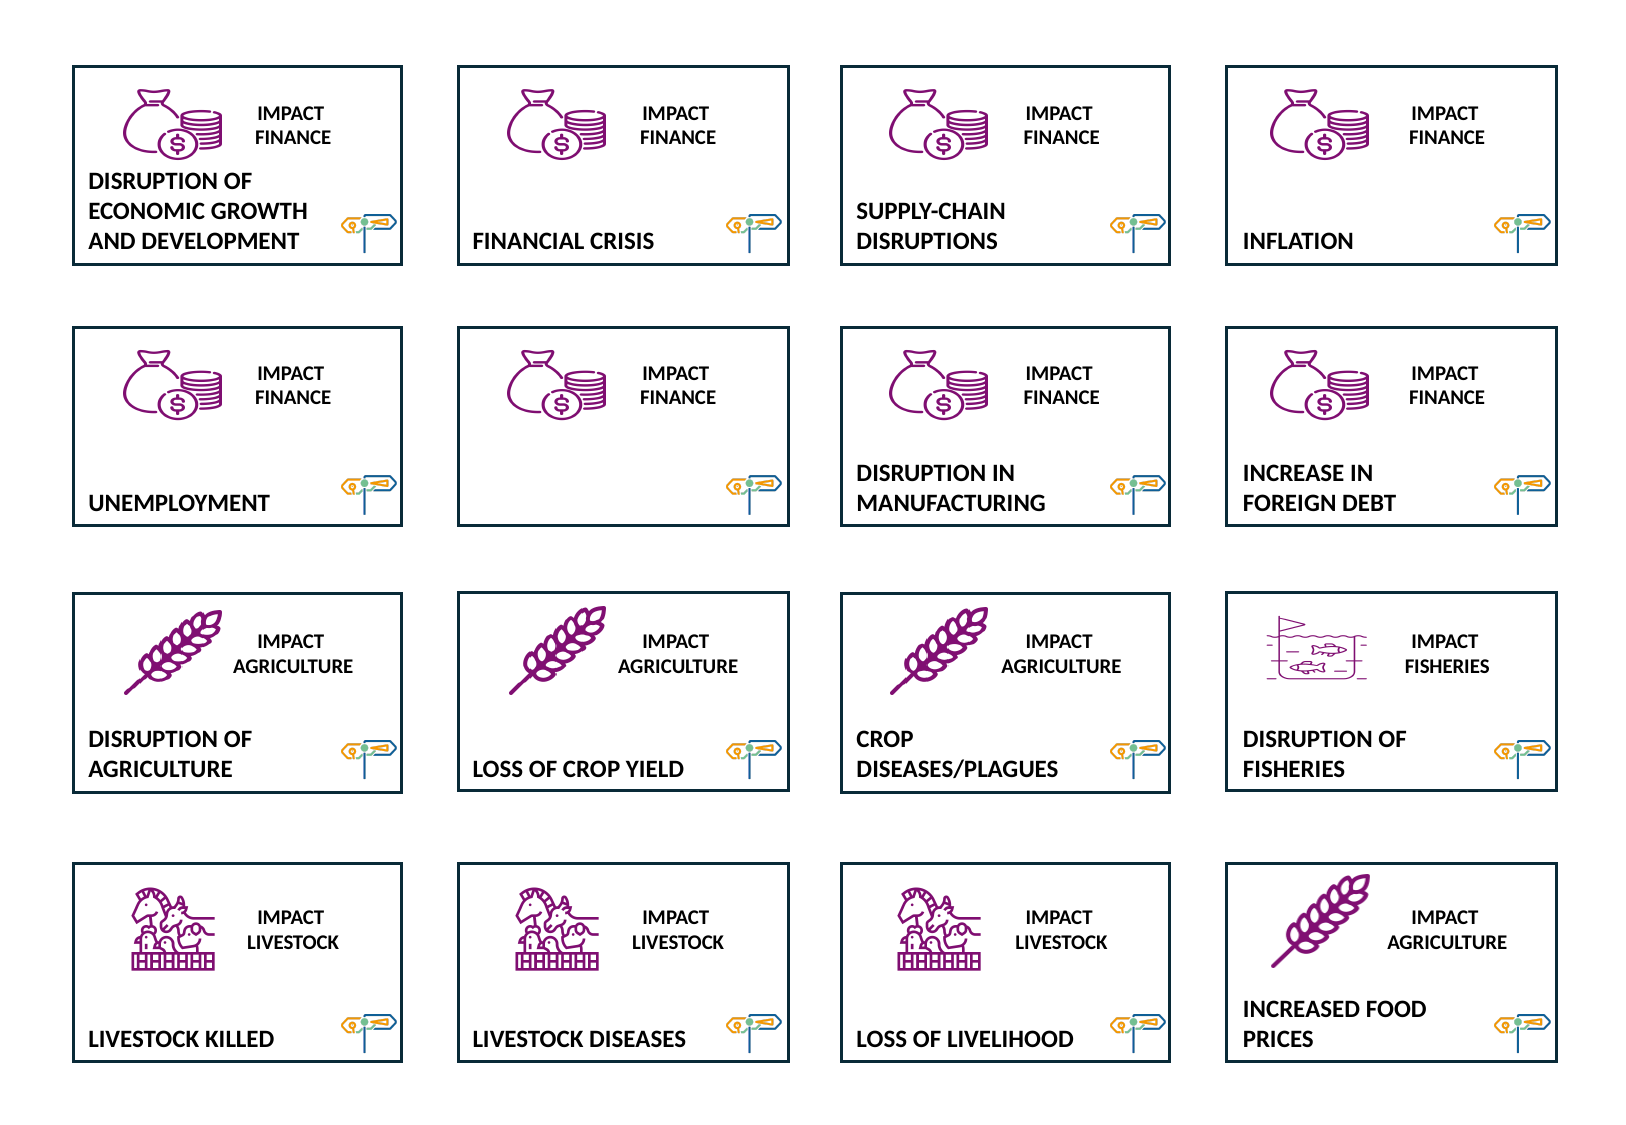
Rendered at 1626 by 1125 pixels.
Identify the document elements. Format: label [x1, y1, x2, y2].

text_box [1226, 863, 1558, 1064]
text_box [841, 863, 1172, 1064]
text_box [72, 65, 428, 266]
text_box [72, 863, 403, 1064]
text_box [72, 327, 403, 527]
text_box [841, 593, 1172, 793]
text_box [457, 327, 789, 527]
text_box [72, 593, 403, 793]
text_box [1226, 327, 1558, 527]
text_box [457, 592, 789, 792]
text_box [457, 65, 789, 266]
text_box [1226, 65, 1558, 266]
text_box [841, 327, 1172, 527]
text_box [841, 65, 1172, 266]
text_box [1226, 592, 1558, 792]
text_box [457, 863, 789, 1064]
